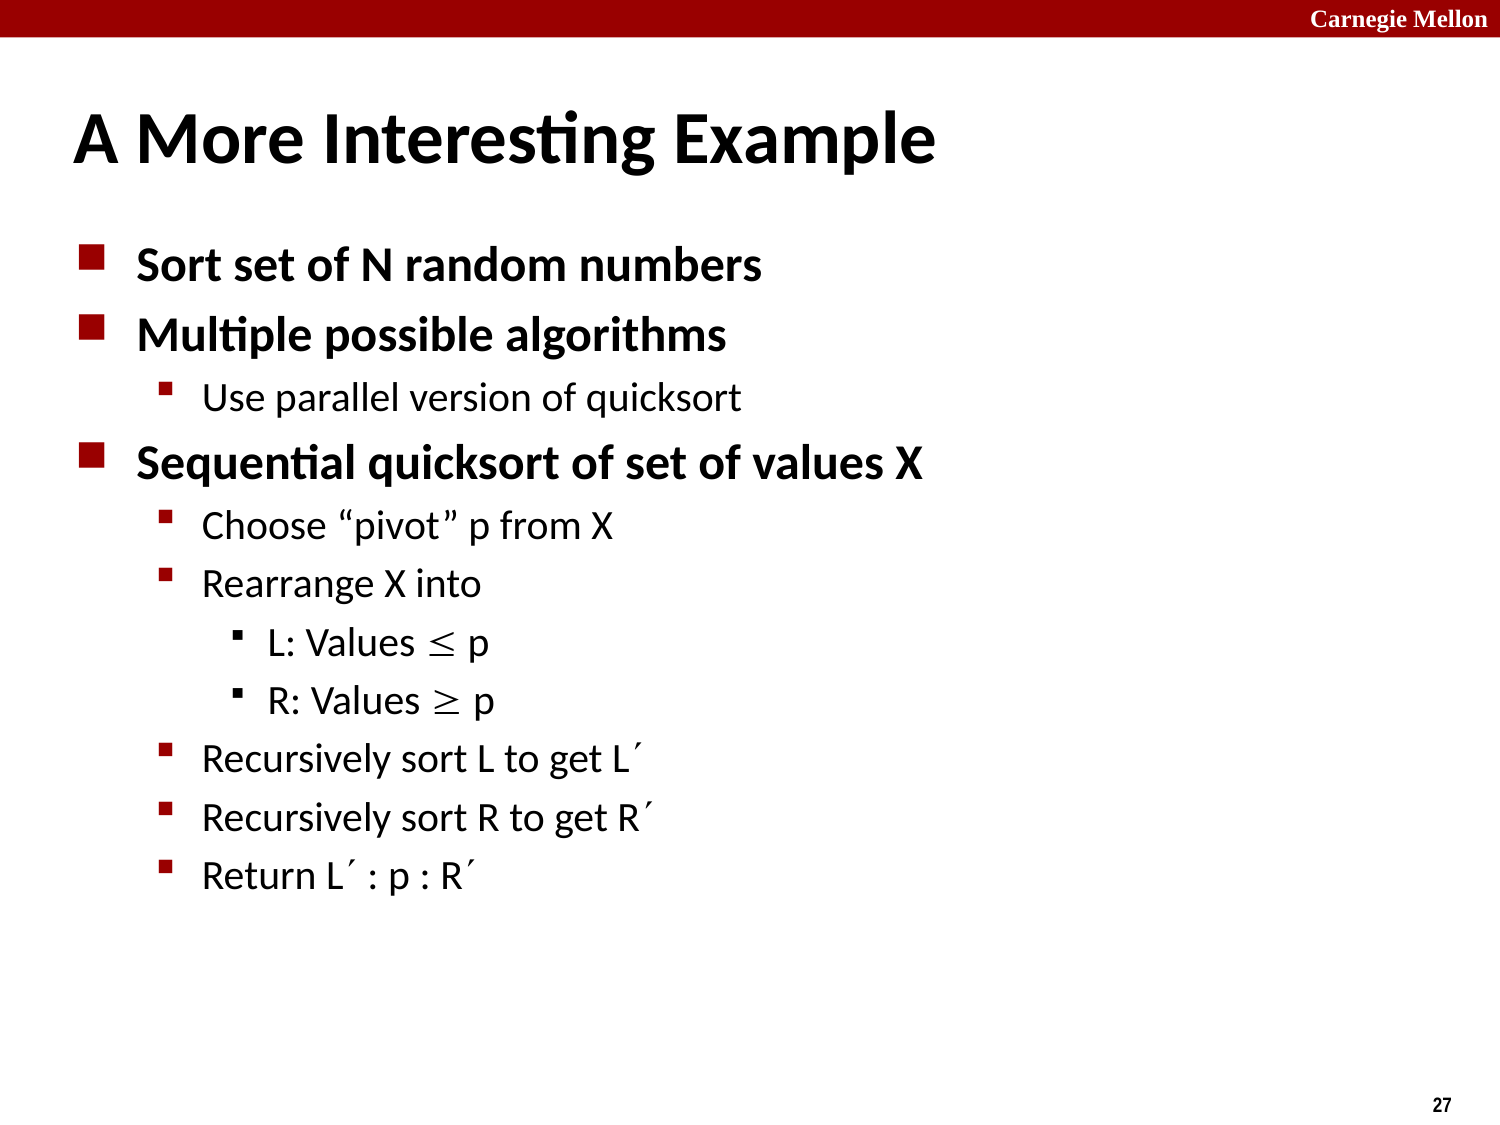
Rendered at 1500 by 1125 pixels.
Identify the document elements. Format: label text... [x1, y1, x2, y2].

title A More Interesting Example [58, 71, 1305, 197]
list Sort set of N random numbers Multiple possible algorithms Use parallel version of quicksort Sequential quicksort of set of values X Choose “pivot” p from X Rearrange X into L: Values  p R: Values  p Recursively sort L to get L Recursively sort R to get R Return L : p : R [64, 223, 1361, 1040]
